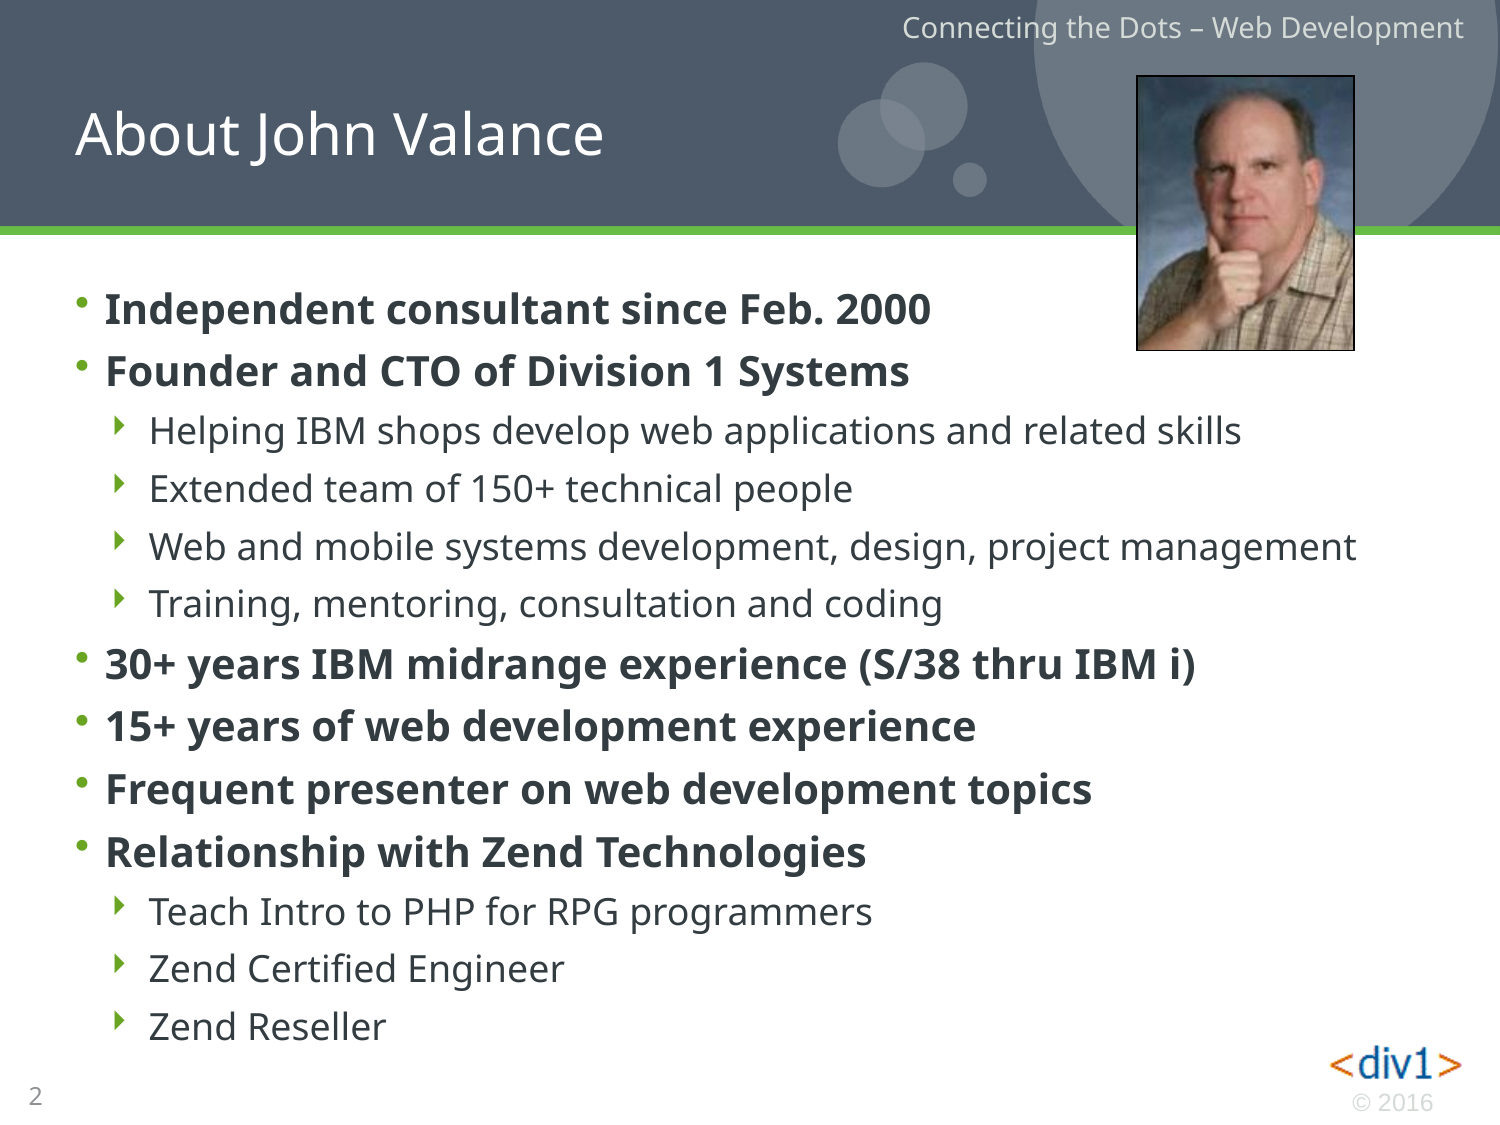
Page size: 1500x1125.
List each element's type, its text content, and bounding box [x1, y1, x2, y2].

picture [1137, 76, 1354, 351]
picture [0, 0, 1500, 235]
title About John Valance [74, 80, 1101, 176]
list Independent consultant since Feb. 2000 Founder and CTO of Division 1 Systems Helping IBM shops develop web applications and related skills Extended team of 150+ technical people Web and mobile systems development, design, project management Training, mentoring, consultation and coding 30+ years IBM midrange experience (S/38 thru IBM i) 15+ years of web development experience Frequent presenter on web development topics Relationship with Zend Technologies Teach Intro to PHP for RPG programmers Zend Certified Engineer Zend Reseller [74, 274, 1426, 1063]
picture [1325, 1030, 1468, 1098]
